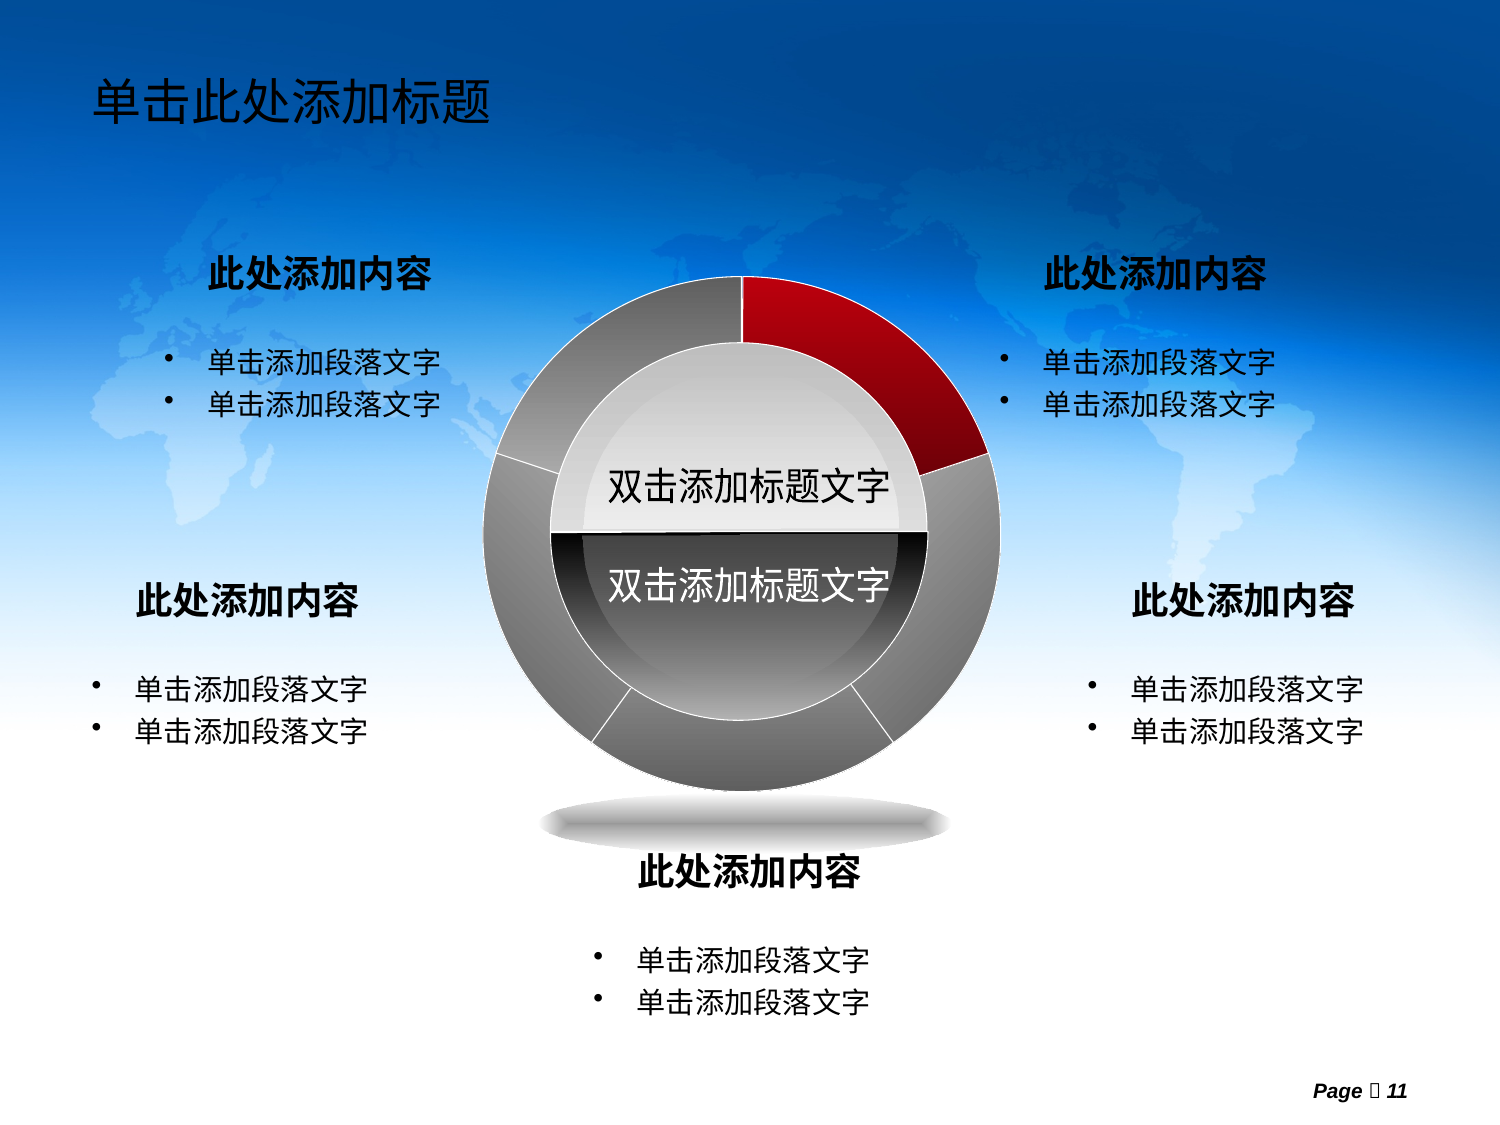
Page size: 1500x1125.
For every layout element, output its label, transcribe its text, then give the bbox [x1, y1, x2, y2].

text_box 单击添加段落文字 单击添加段落文字 [76, 656, 428, 756]
text_box 此处添加内容 [579, 840, 920, 901]
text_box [550, 342, 929, 721]
picture [0, 0, 1500, 1125]
text_box [573, 729, 600, 743]
slide_number Page  11 [1186, 1070, 1424, 1103]
text_box 此处添加内容 [1073, 569, 1414, 630]
text_box 单击添加段落文字 单击添加段落文字 [984, 329, 1336, 429]
text_box 此处添加内容 [985, 242, 1326, 303]
text_box [933, 453, 1001, 709]
text_box [933, 359, 989, 472]
text_box 单击添加段落文字 单击添加段落文字 [1072, 656, 1424, 756]
text_box 此处添加内容 [150, 242, 491, 303]
text_box 此处添加内容 [77, 569, 418, 630]
text_box [742, 276, 914, 341]
text_box [570, 276, 742, 341]
text_box 单击添加段落文字 单击添加段落文字 [578, 927, 930, 1027]
text_box [591, 729, 893, 792]
text_box [883, 729, 912, 743]
text_box [538, 792, 952, 842]
text_box 单击添加段落文字 单击添加段落文字 [149, 329, 500, 429]
text_box [482, 453, 545, 701]
title 单击此处添加标题 [76, 51, 1034, 150]
text_box [495, 366, 545, 468]
